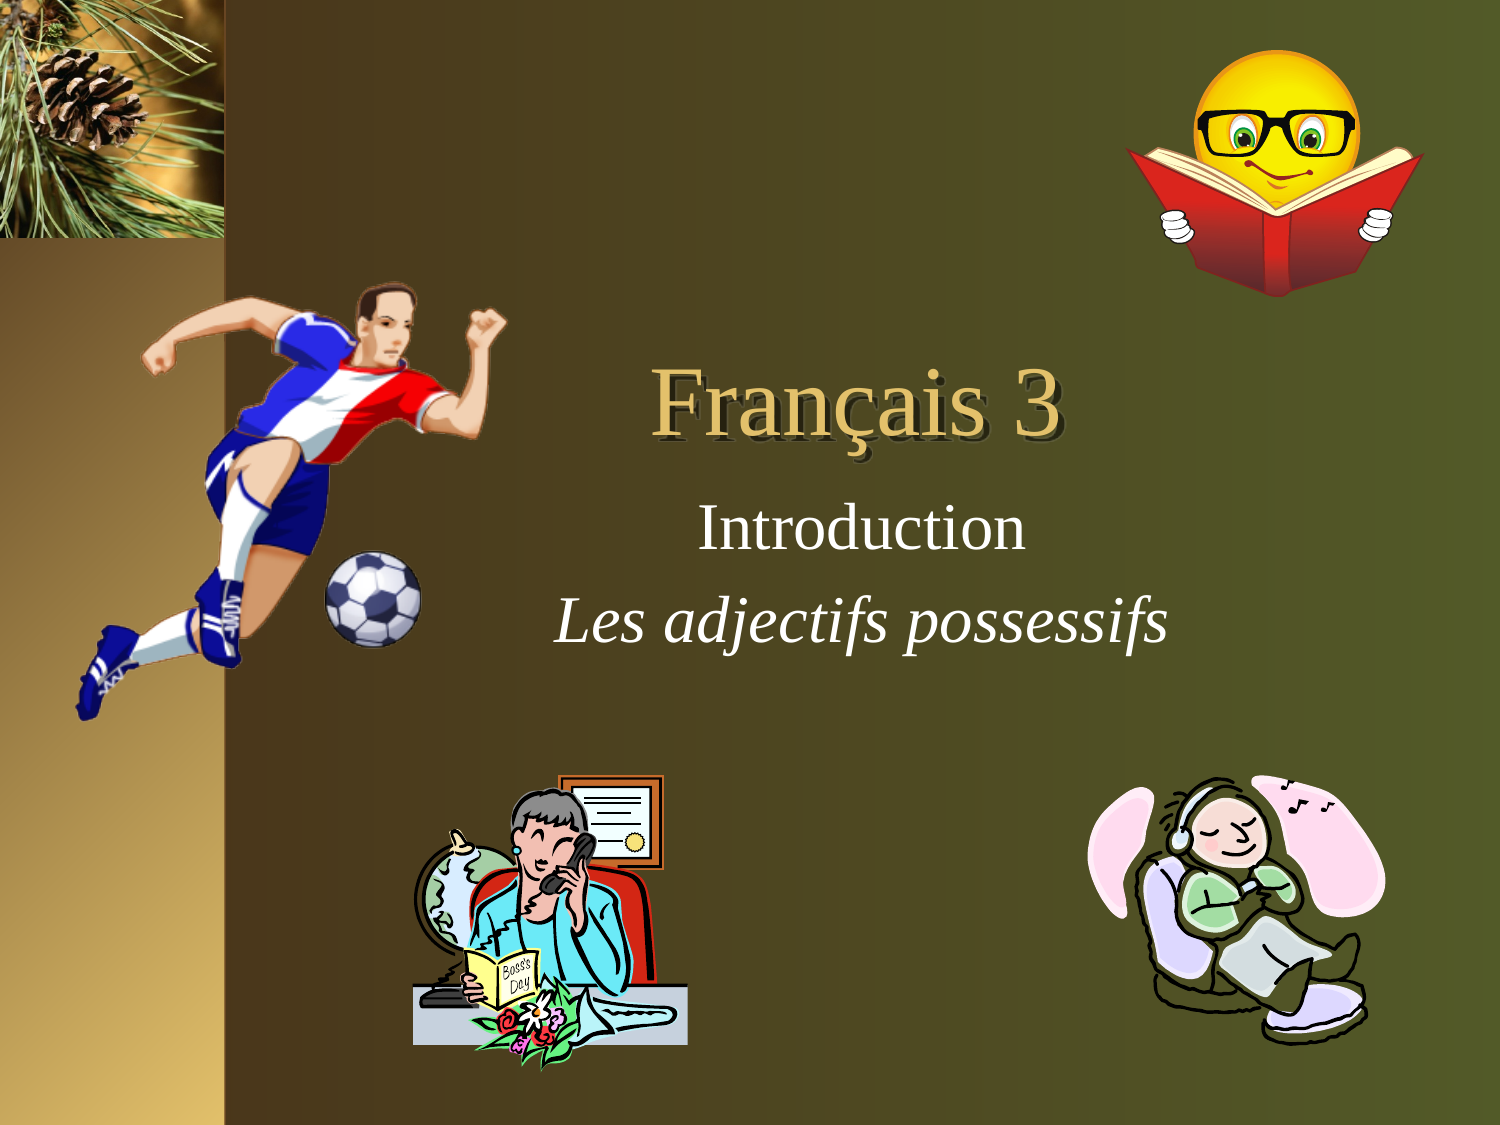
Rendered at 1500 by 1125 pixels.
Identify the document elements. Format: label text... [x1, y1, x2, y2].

picture [412, 774, 688, 1073]
picture [0, 0, 224, 238]
title Français 3 [526, 274, 1451, 517]
picture [1087, 774, 1386, 1048]
picture [1124, 49, 1426, 298]
subtitle Introduction Les adjectifs possessifs [337, 474, 1388, 863]
picture [74, 274, 526, 726]
